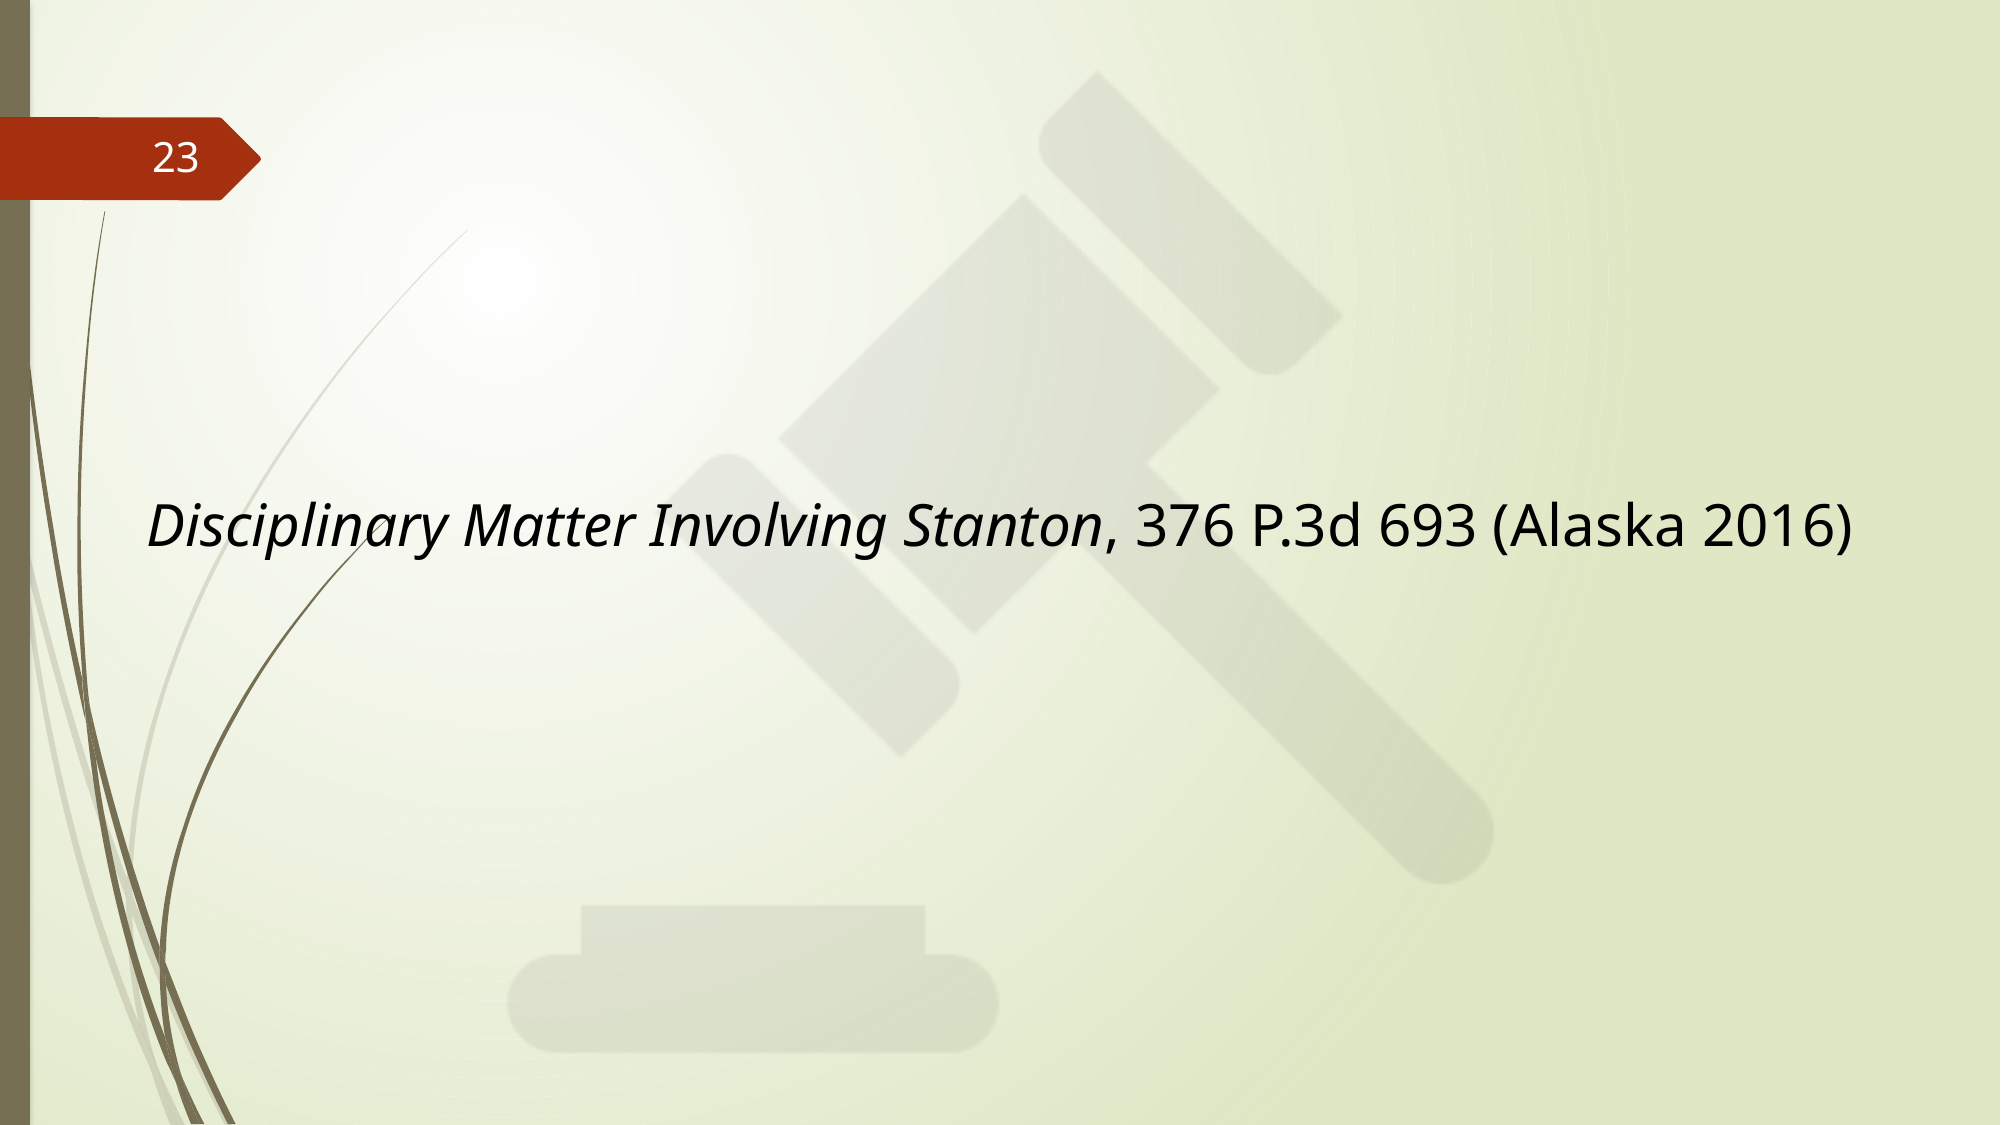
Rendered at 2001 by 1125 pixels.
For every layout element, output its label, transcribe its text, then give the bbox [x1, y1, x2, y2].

slide_number 23 [87, 129, 216, 190]
text_box Disciplinary Matter Involving Stanton, 376 P.3d 693 (Alaska 2016) [1592, 481, 1869, 616]
picture [410, 0, 1590, 1125]
text_box Disciplinary Matter Involving Stanton, 376 P.3d 693 (Alaska 2016) [131, 481, 406, 616]
